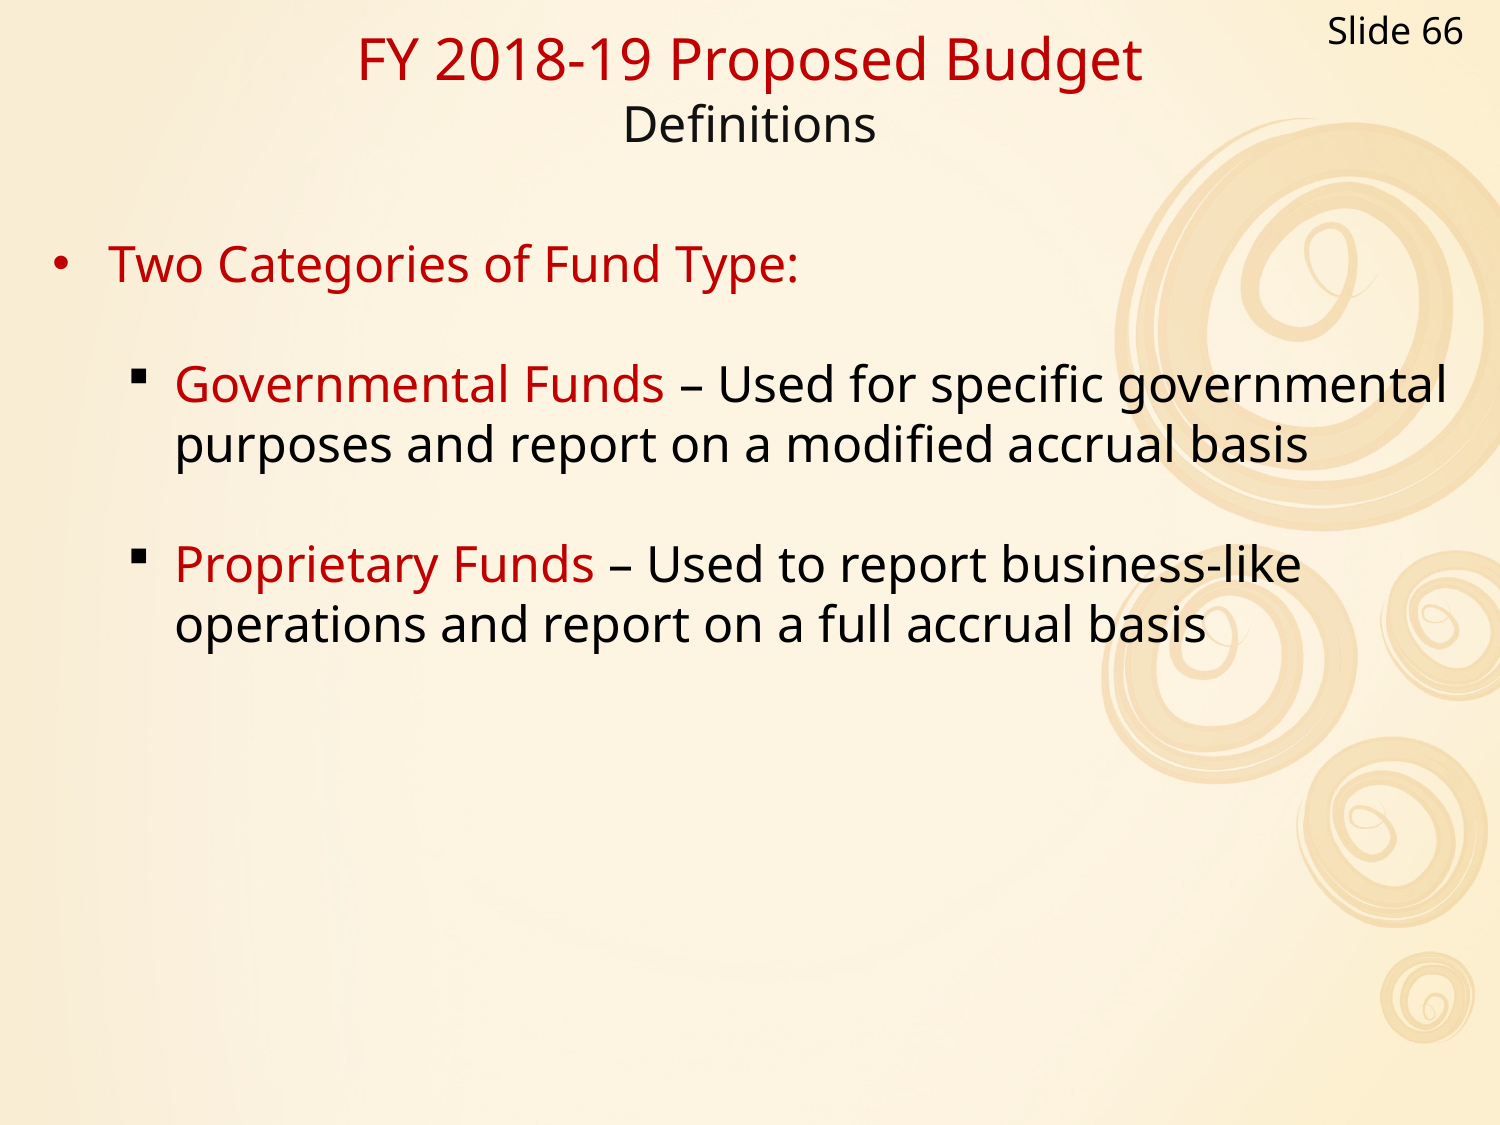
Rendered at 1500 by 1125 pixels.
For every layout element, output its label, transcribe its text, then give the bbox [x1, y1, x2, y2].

text_box Two Categories of Fund Type: Governmental Funds – Used for specific governmental purposes and report on a modified accrual basis Proprietary Funds – Used to report business-like operations and report on a full accrual basis [37, 224, 1489, 660]
picture [0, 0, 1500, 1125]
title FY 2018-19 Proposed Budget Definitions [50, 37, 1450, 138]
slide_number Slide 66 [1312, 0, 1500, 75]
